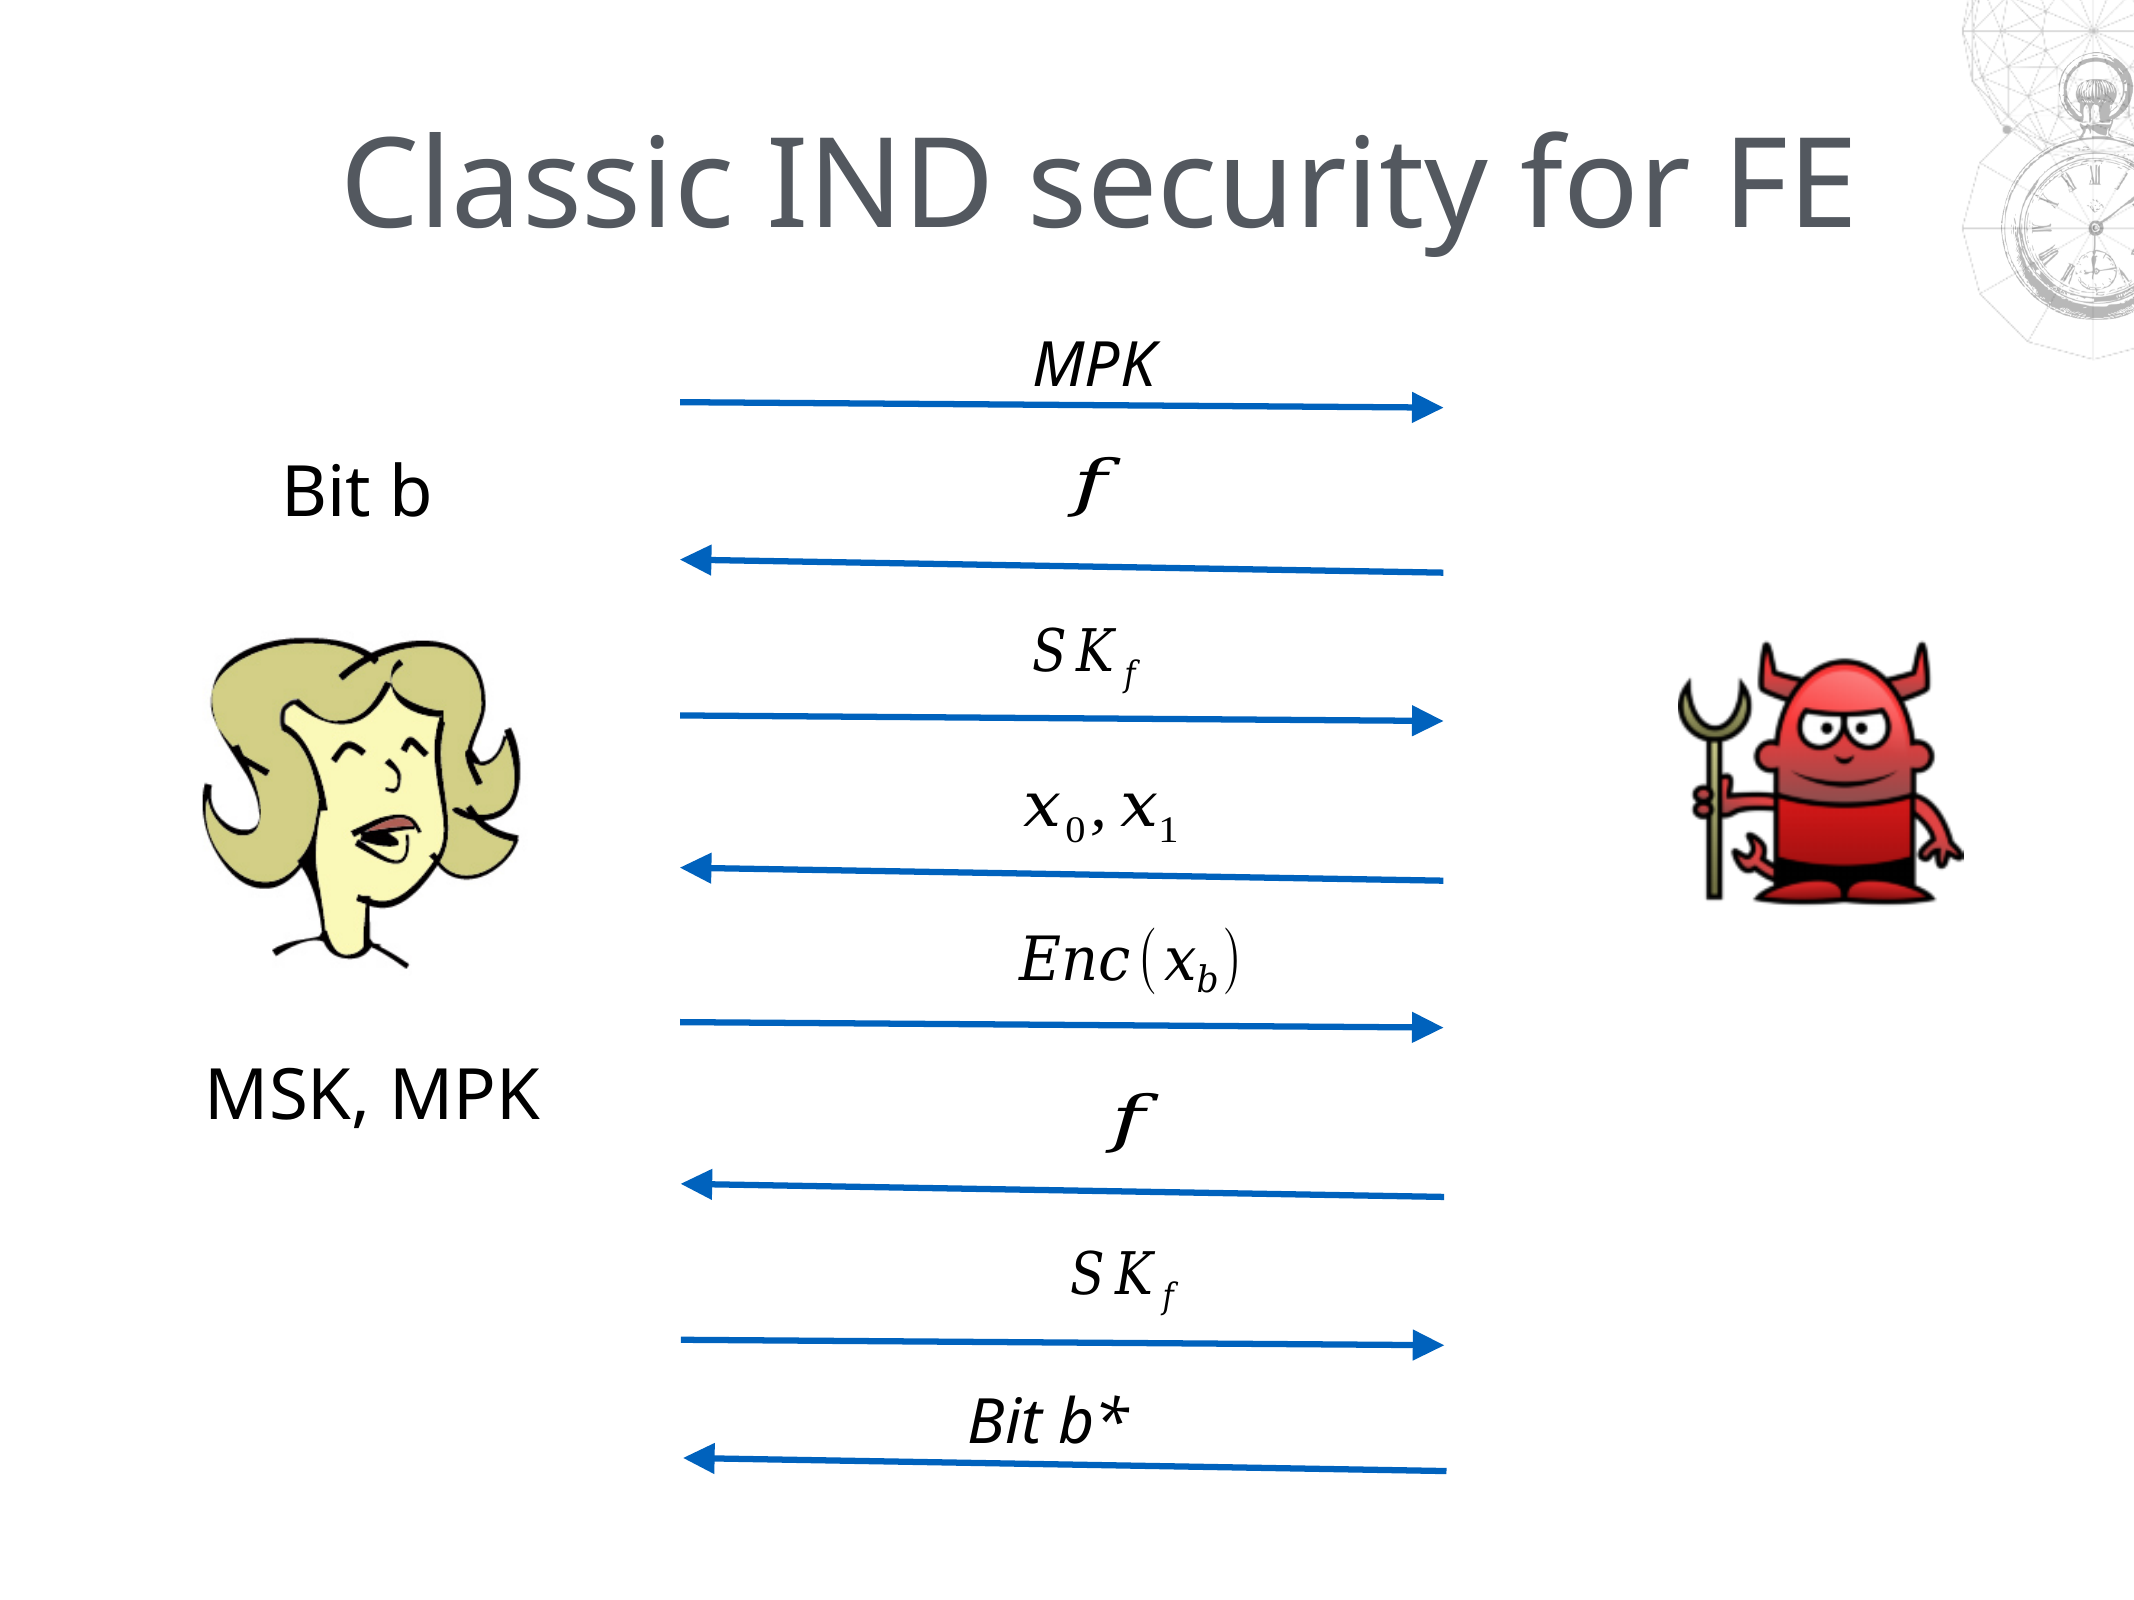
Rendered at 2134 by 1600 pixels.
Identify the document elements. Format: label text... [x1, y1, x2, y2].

title Classic IND security for FE [82, 0, 2117, 355]
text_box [679, 312, 1447, 1472]
picture [145, 596, 581, 977]
picture [1678, 630, 1964, 916]
text_box Bit b [260, 434, 455, 541]
text_box MSK, MPK [183, 1038, 562, 1145]
